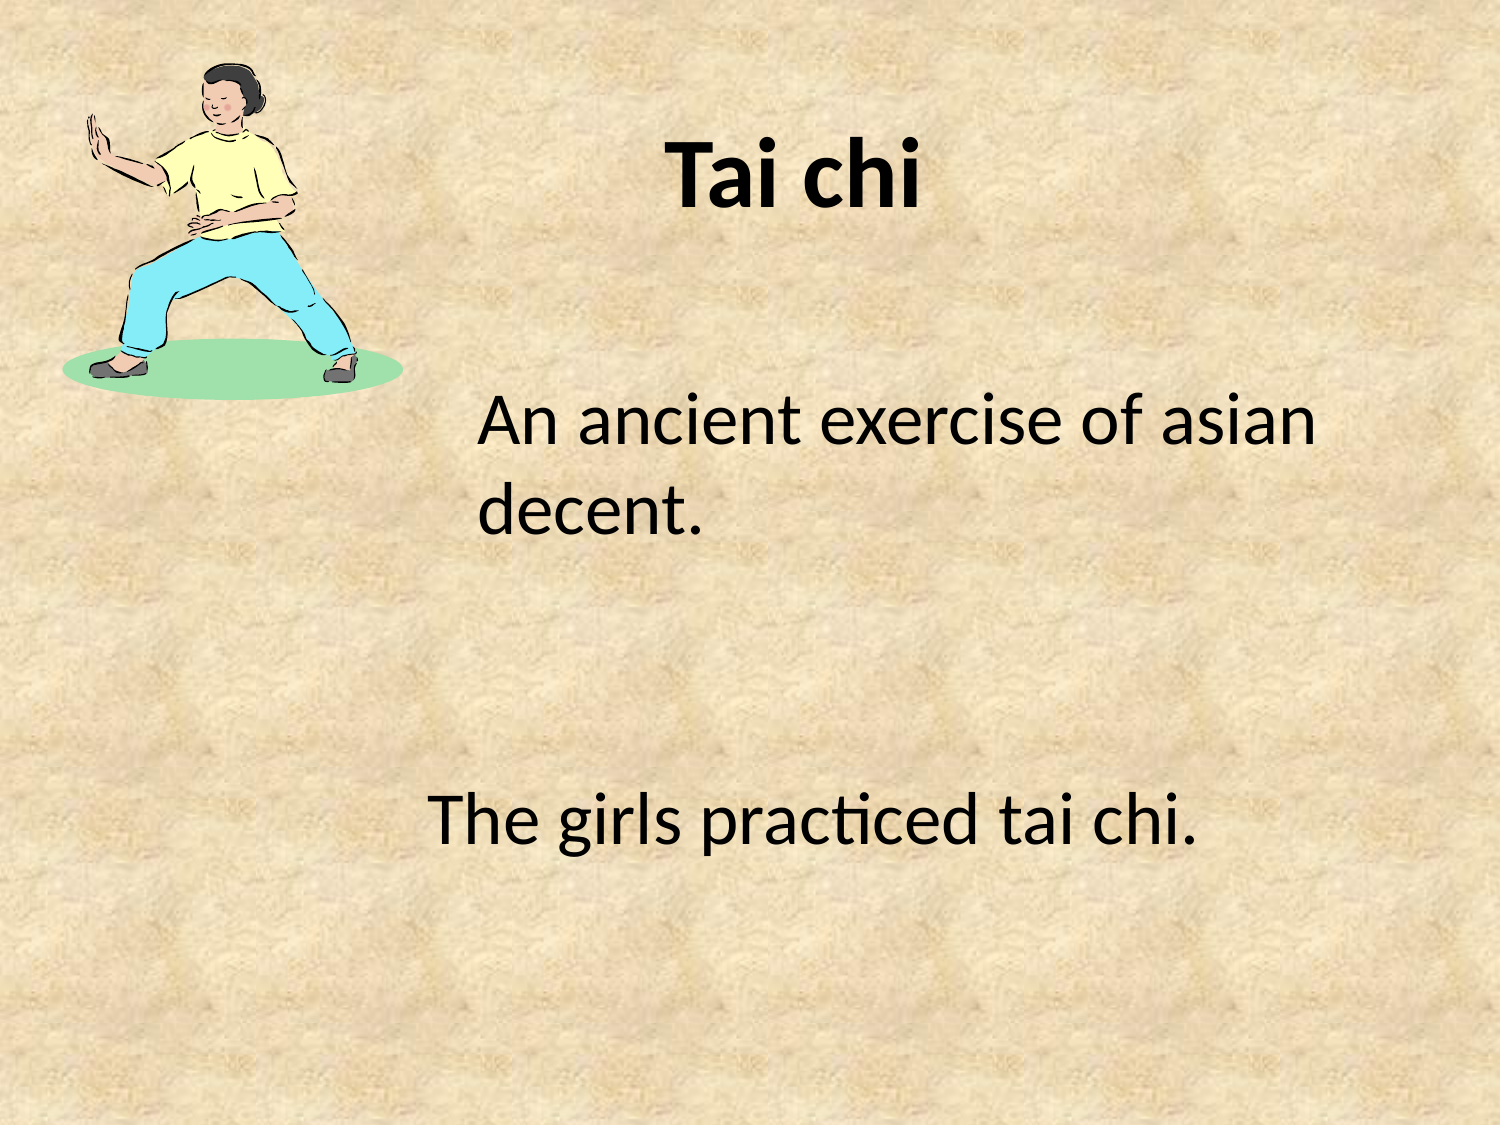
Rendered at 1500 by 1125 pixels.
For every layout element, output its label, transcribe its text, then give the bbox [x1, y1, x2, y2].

text_box Tai chi [649, 99, 1400, 235]
text_box The girls practiced tai chi. [412, 762, 1300, 868]
picture [0, 0, 1500, 1125]
text_box An ancient exercise of asian decent. [462, 362, 1413, 558]
